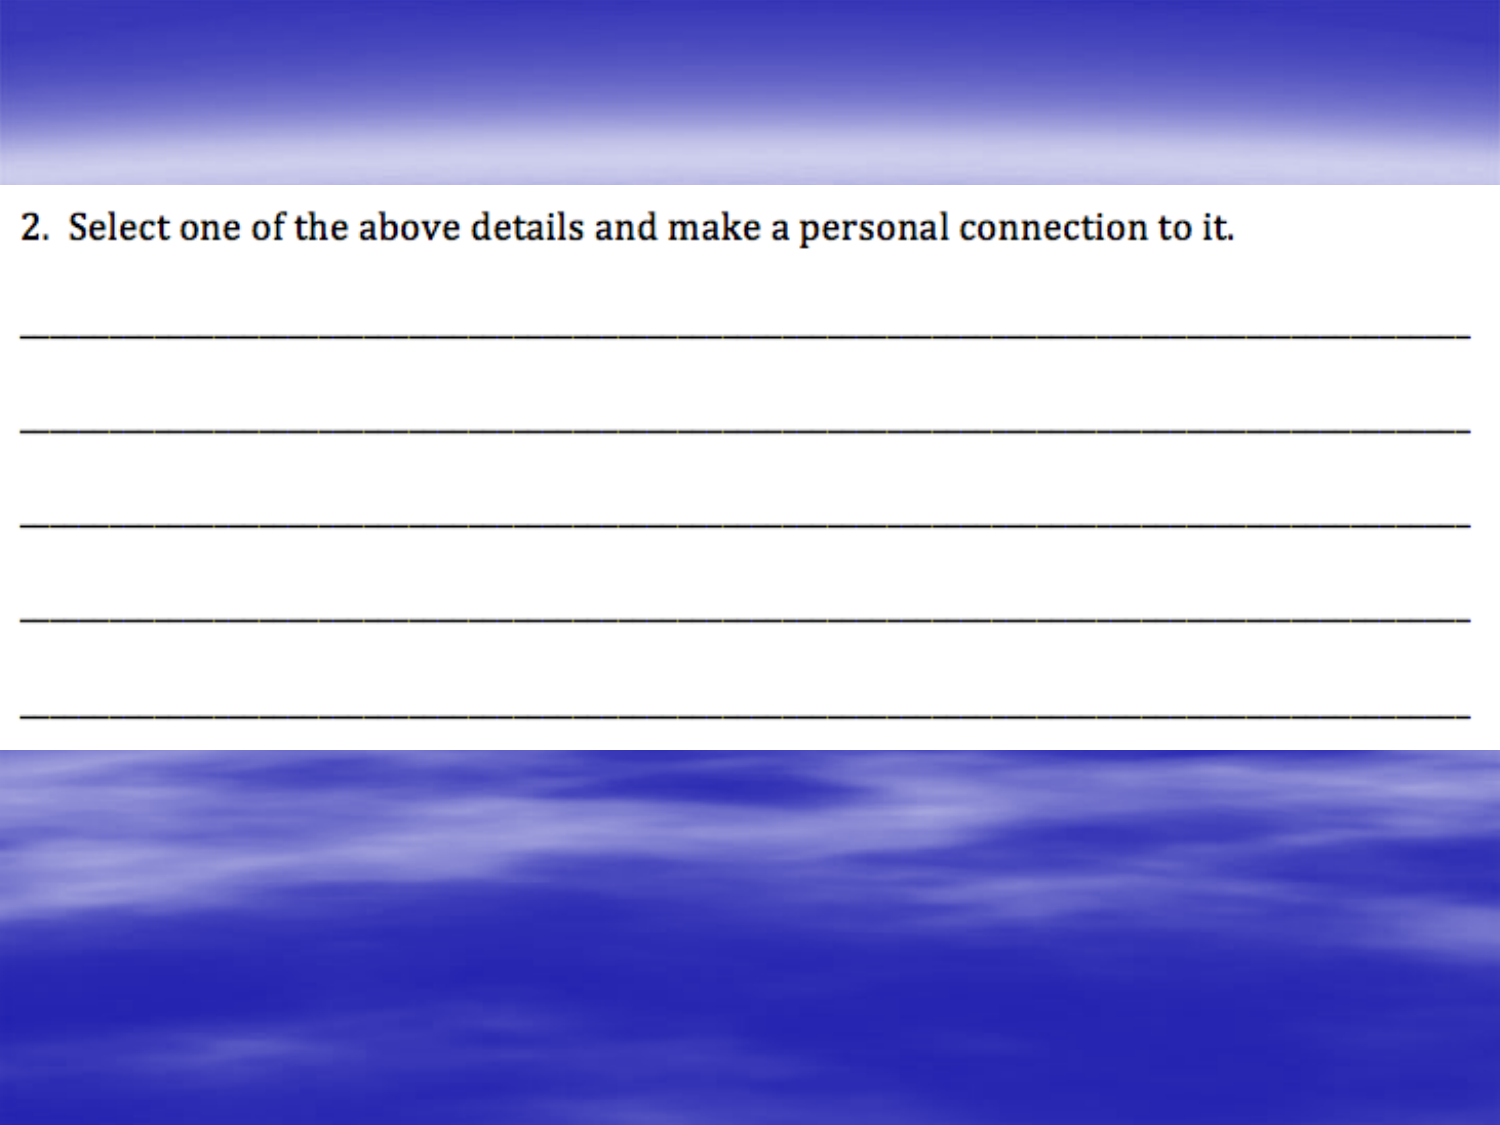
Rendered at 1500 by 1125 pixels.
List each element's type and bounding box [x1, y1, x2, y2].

picture [0, 185, 1500, 751]
